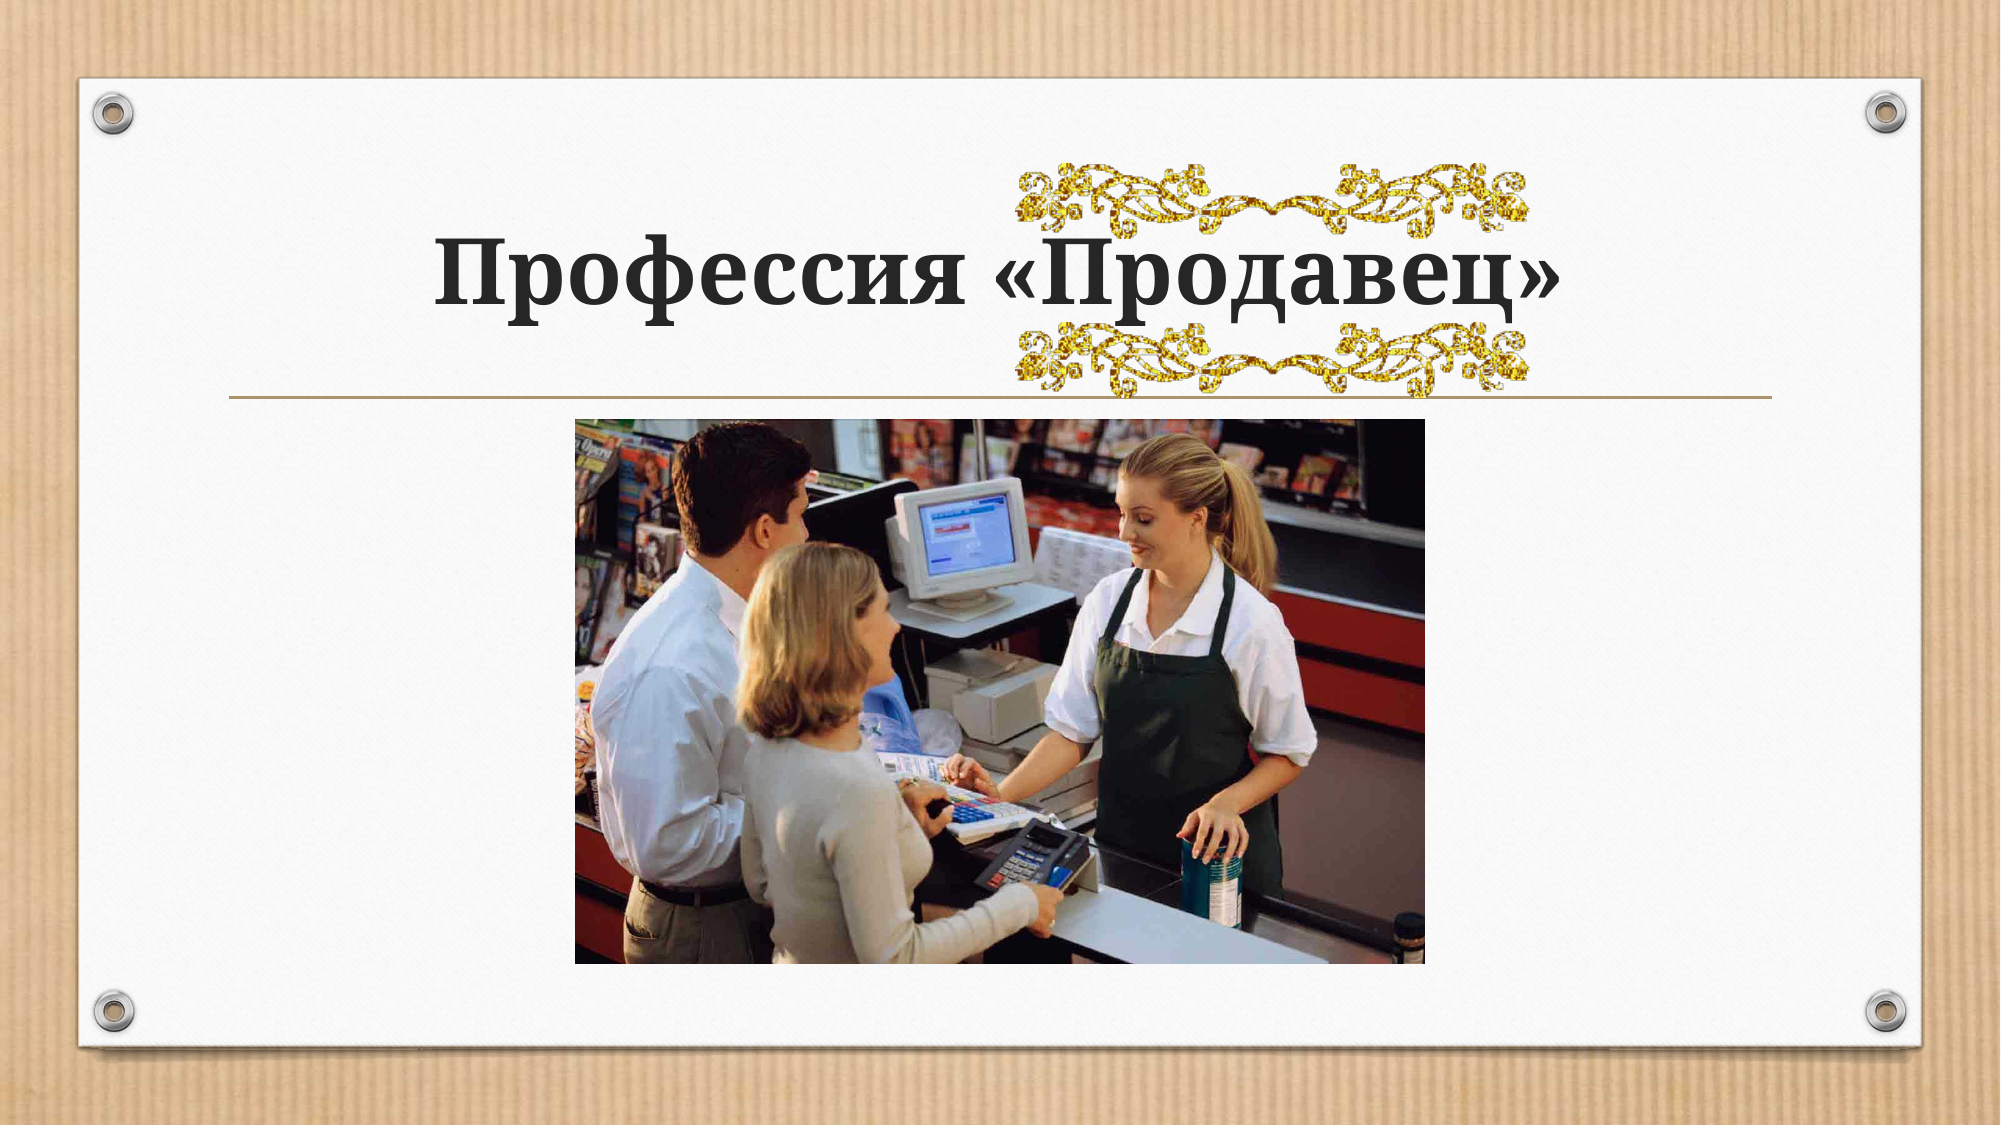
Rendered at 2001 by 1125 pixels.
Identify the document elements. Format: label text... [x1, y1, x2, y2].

picture [0, 0, 2001, 1125]
title Профессия «Продавец» [212, 161, 1788, 375]
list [575, 419, 1425, 964]
